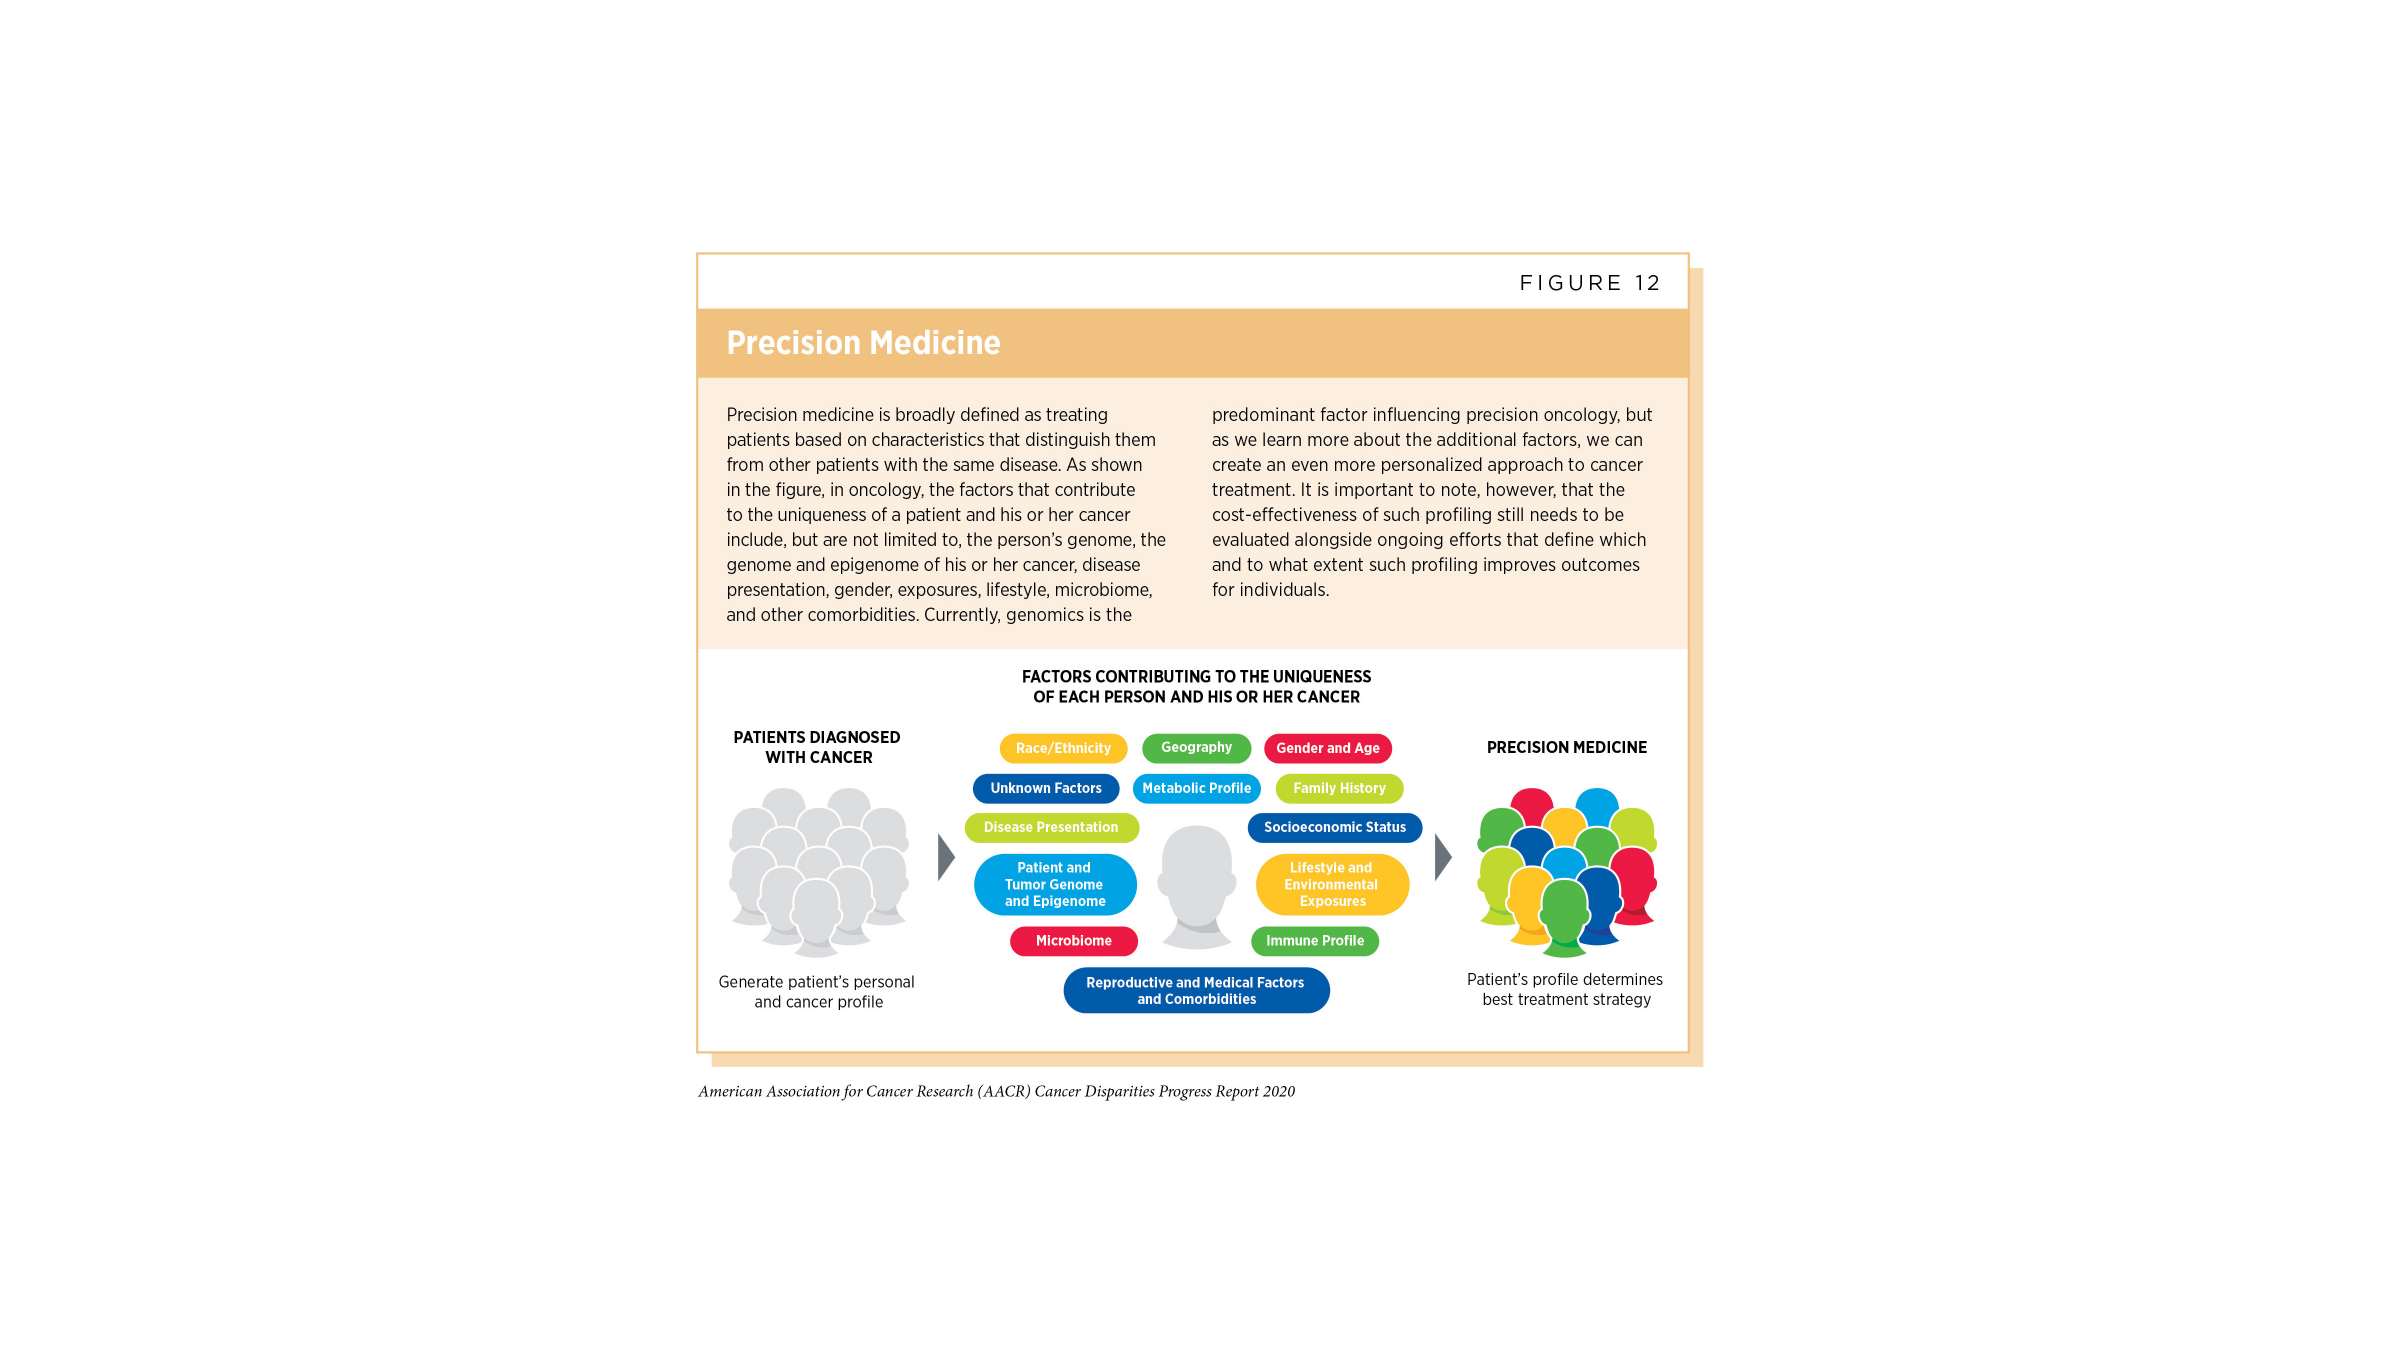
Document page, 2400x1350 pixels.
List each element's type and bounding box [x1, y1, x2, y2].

picture [687, 243, 1713, 1107]
